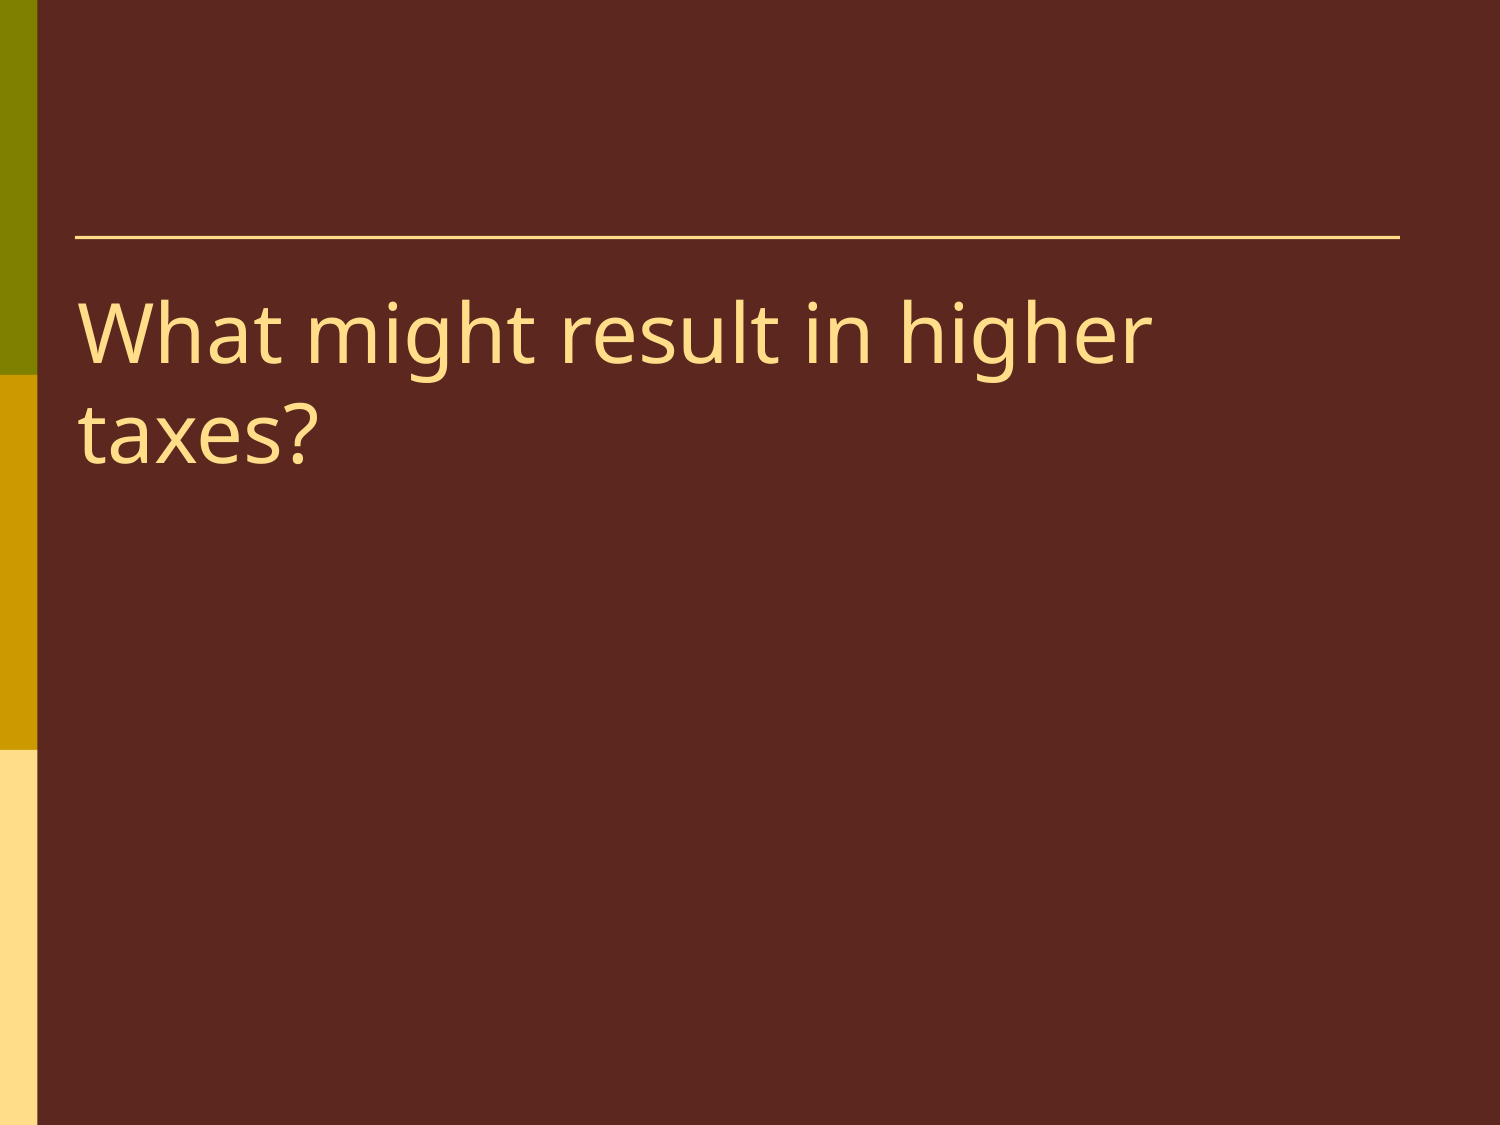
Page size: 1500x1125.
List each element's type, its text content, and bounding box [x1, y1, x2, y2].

title What might result in higher taxes? [62, 299, 1413, 488]
